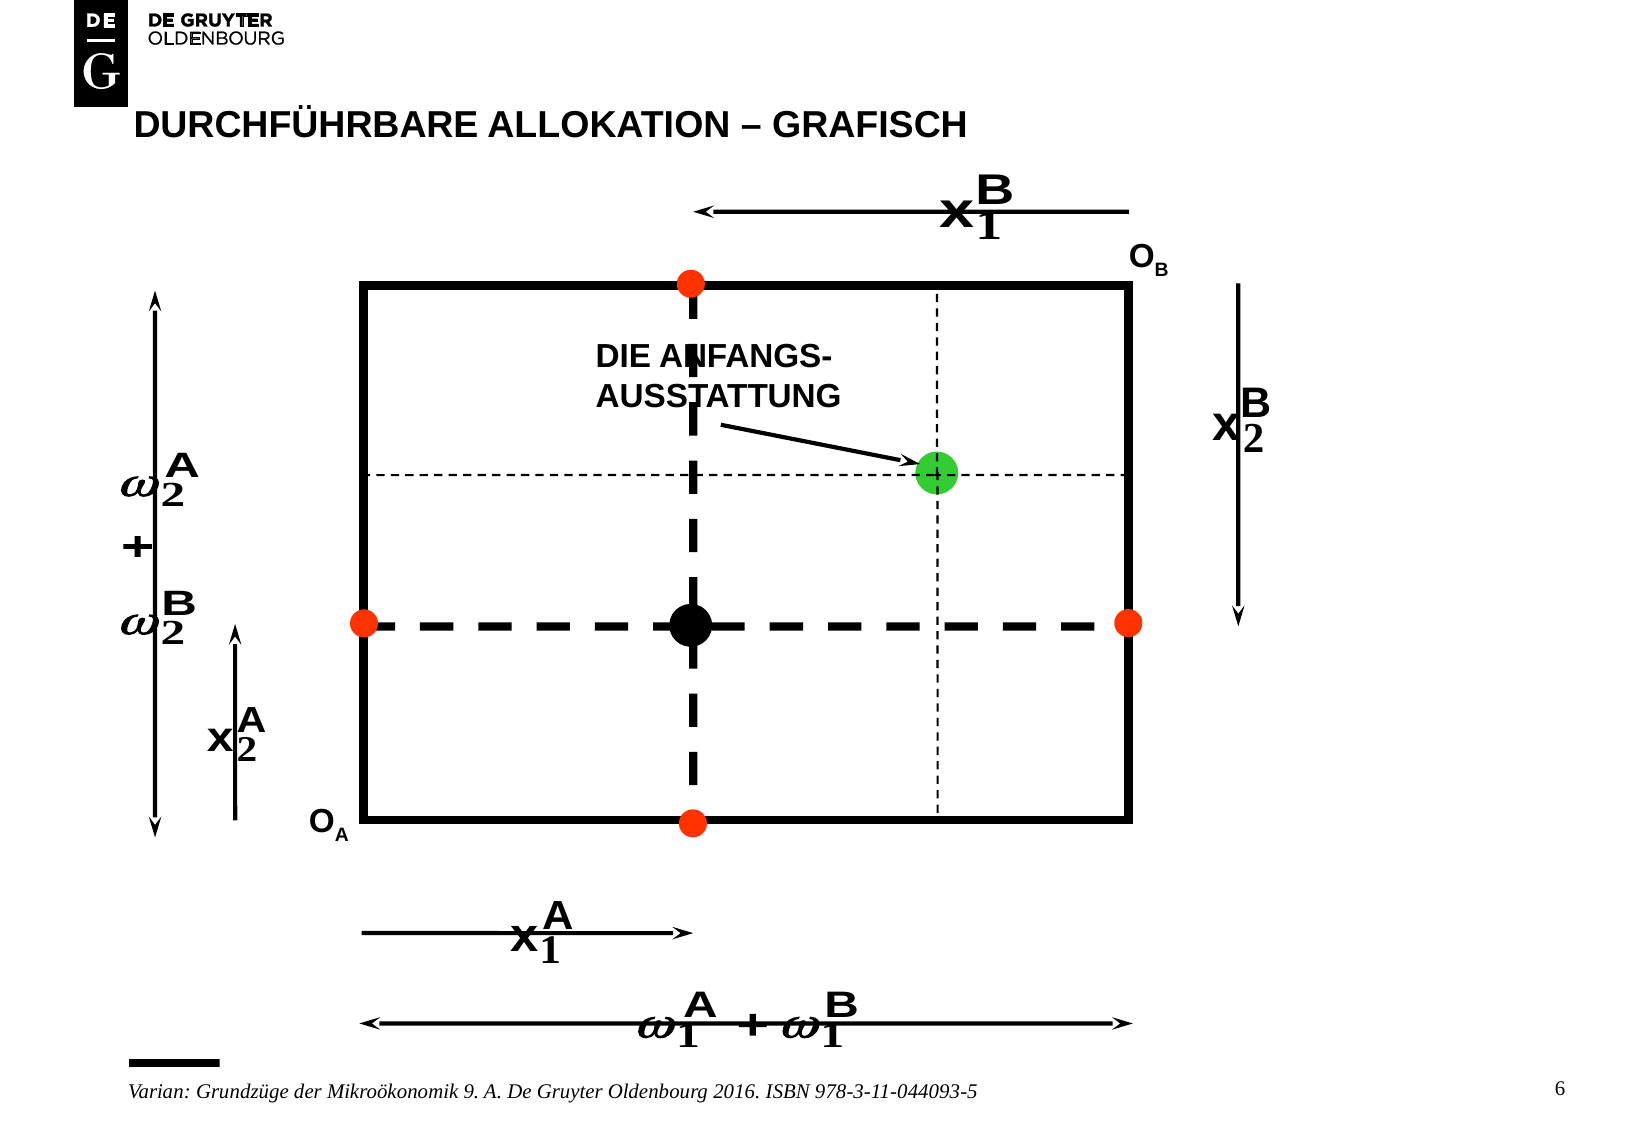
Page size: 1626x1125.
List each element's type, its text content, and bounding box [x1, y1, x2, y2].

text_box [937, 166, 1016, 243]
text_box [672, 926, 694, 940]
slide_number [128, 1077, 1539, 1108]
text_box [228, 623, 242, 645]
text_box [359, 1017, 381, 1030]
text_box [148, 816, 162, 838]
text_box [898, 453, 921, 467]
title Durchführbare allokation – grafisch [133, 100, 1560, 157]
text_box [148, 290, 162, 312]
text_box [1209, 379, 1272, 455]
text_box [1114, 609, 1143, 638]
text_box OB [1113, 226, 1184, 288]
text_box [1112, 1017, 1133, 1030]
text_box [693, 205, 714, 218]
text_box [508, 893, 577, 966]
text_box [678, 809, 707, 838]
text_box [349, 609, 379, 638]
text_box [204, 699, 270, 765]
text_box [634, 984, 861, 1051]
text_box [117, 445, 202, 647]
text_box [669, 603, 713, 647]
slide_number 6 [1554, 1074, 1614, 1104]
text_box [915, 451, 959, 495]
text_box DIE ANFANGS- AUSSTATTUNG [580, 326, 857, 422]
text_box [676, 269, 705, 298]
text_box OA [293, 791, 365, 853]
text_box [363, 285, 1129, 820]
text_box [1232, 605, 1245, 627]
